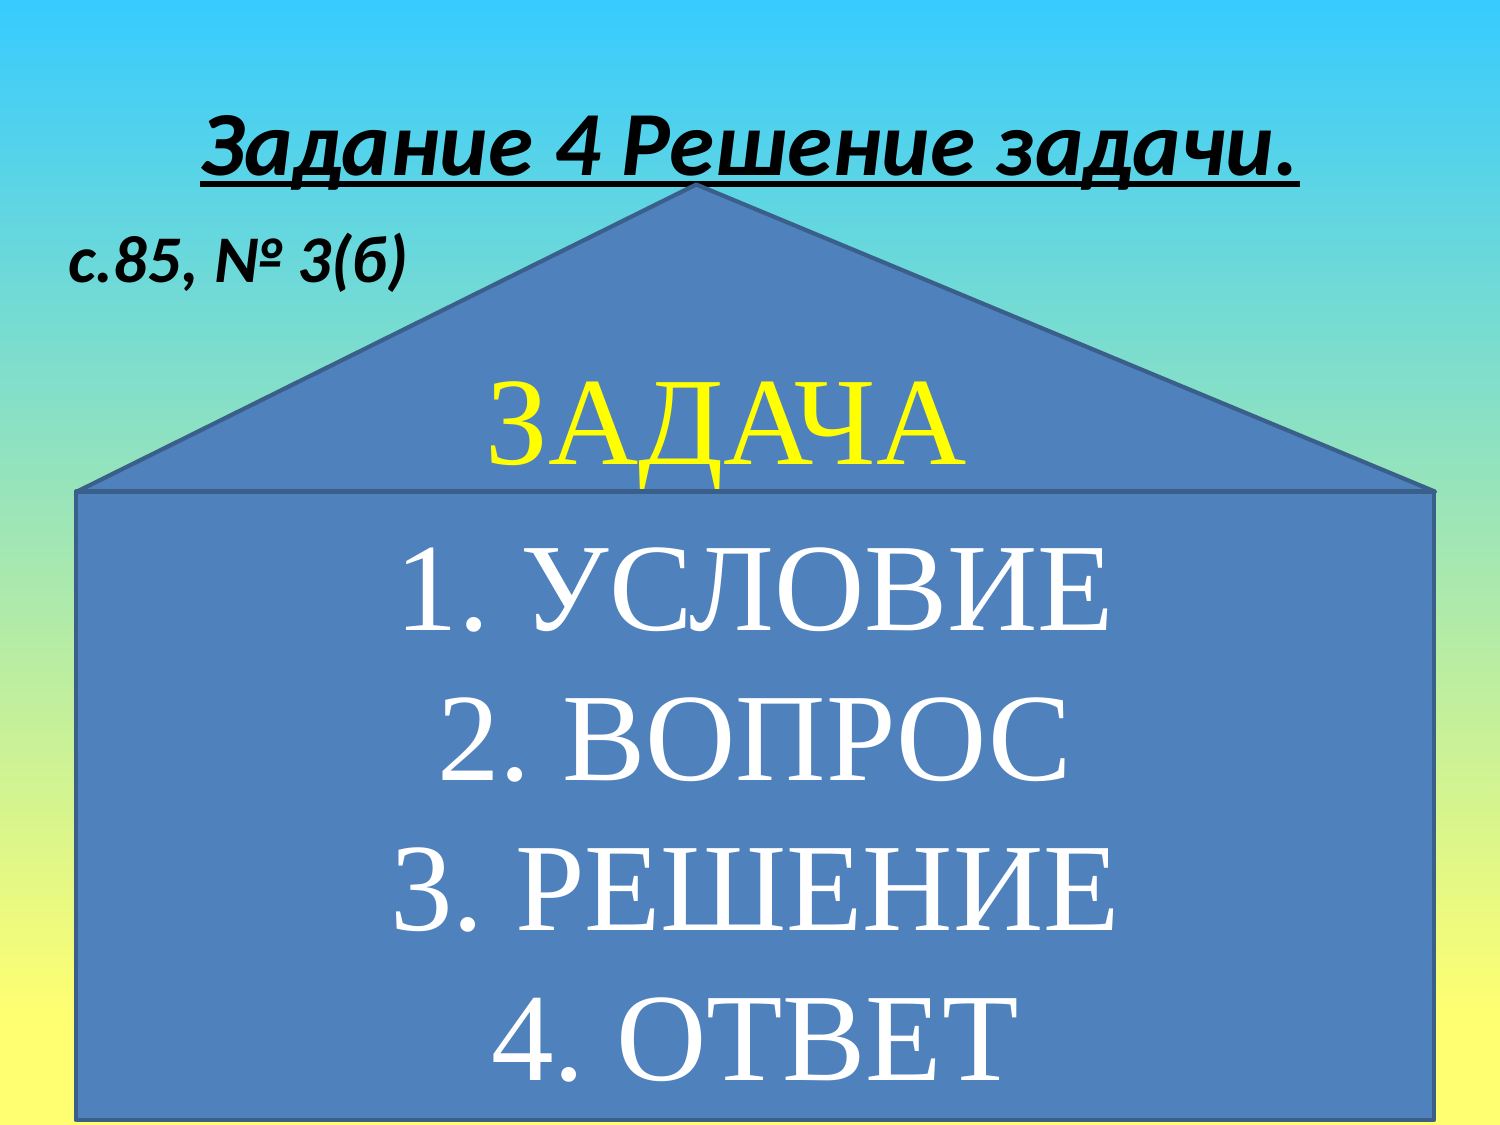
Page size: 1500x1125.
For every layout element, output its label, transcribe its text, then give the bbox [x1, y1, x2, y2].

text_box 1. УСЛОВИЕ 2. ВОПРОС 3. РЕШЕНИЕ 4. ОТВЕТ [74, 489, 1436, 1122]
text_box ЗАДАЧА [77, 182, 1435, 489]
list с.85, № 3(б) [53, 208, 432, 315]
title Задание 4 Решение задачи. [75, 45, 1425, 233]
